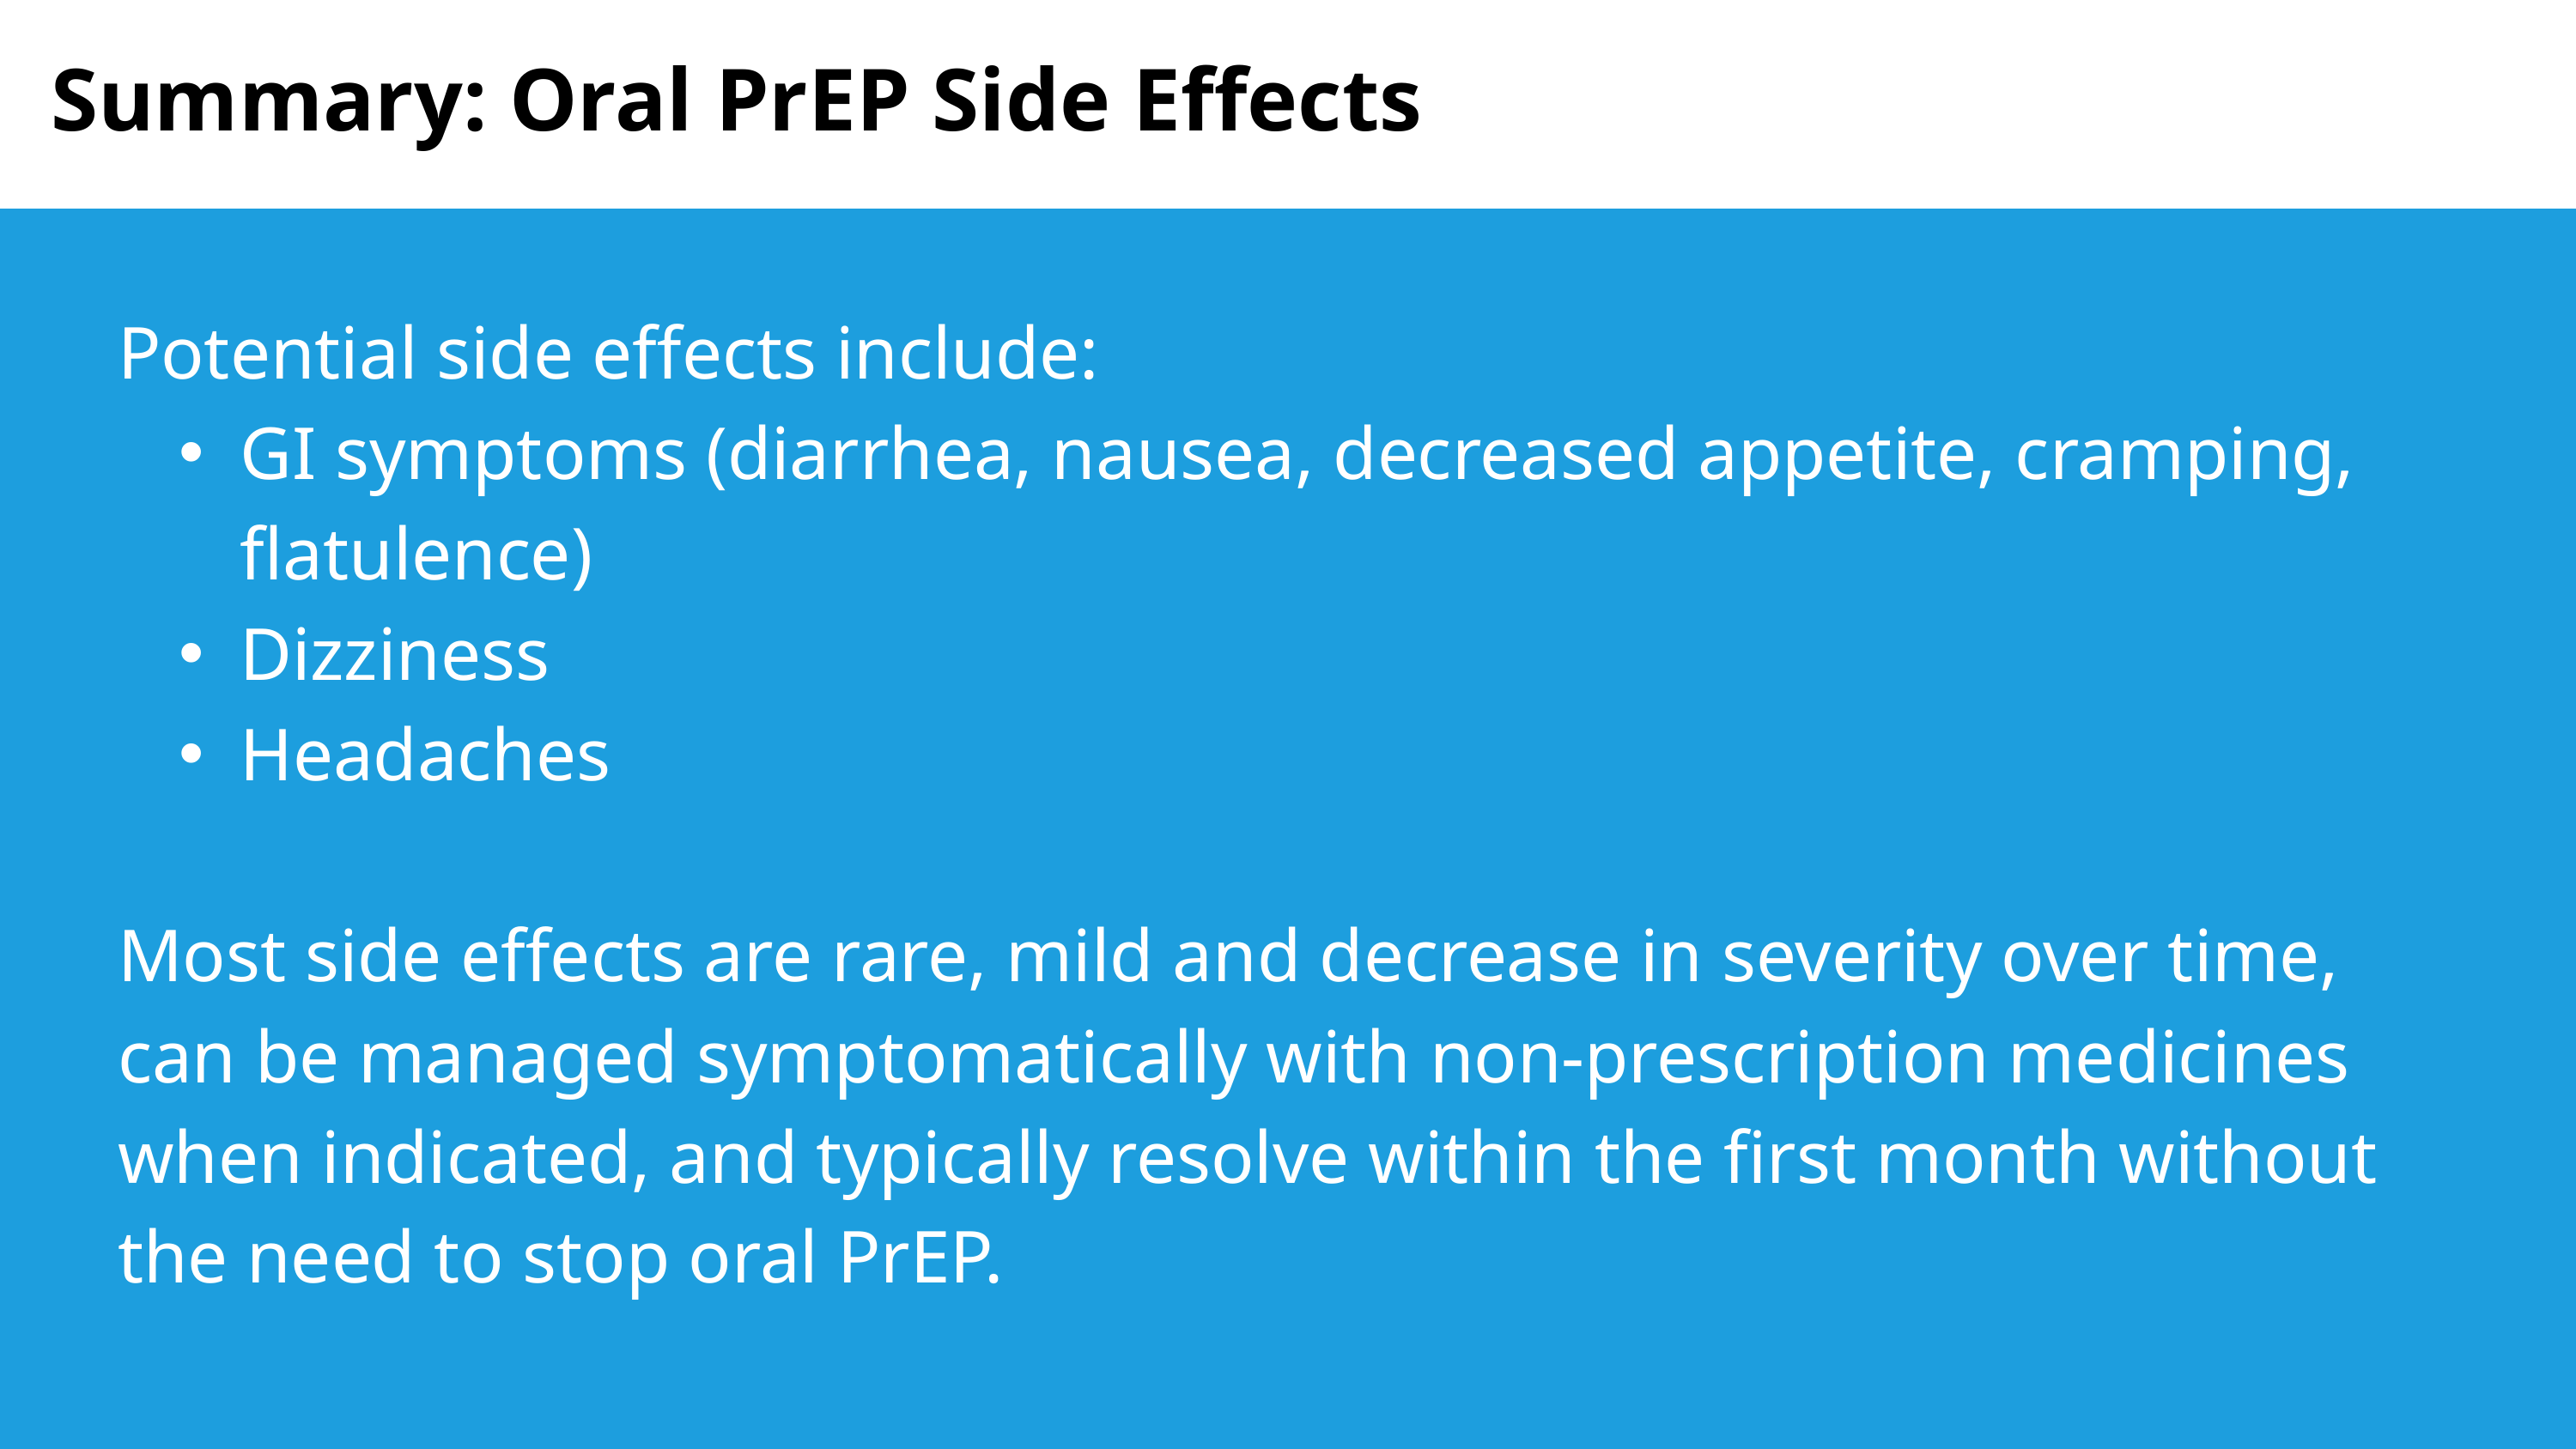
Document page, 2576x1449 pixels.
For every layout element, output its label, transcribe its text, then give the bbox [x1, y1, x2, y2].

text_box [0, 208, 2576, 1449]
text_box Summary: Oral PrEP Side Effects [51, 27, 2234, 149]
